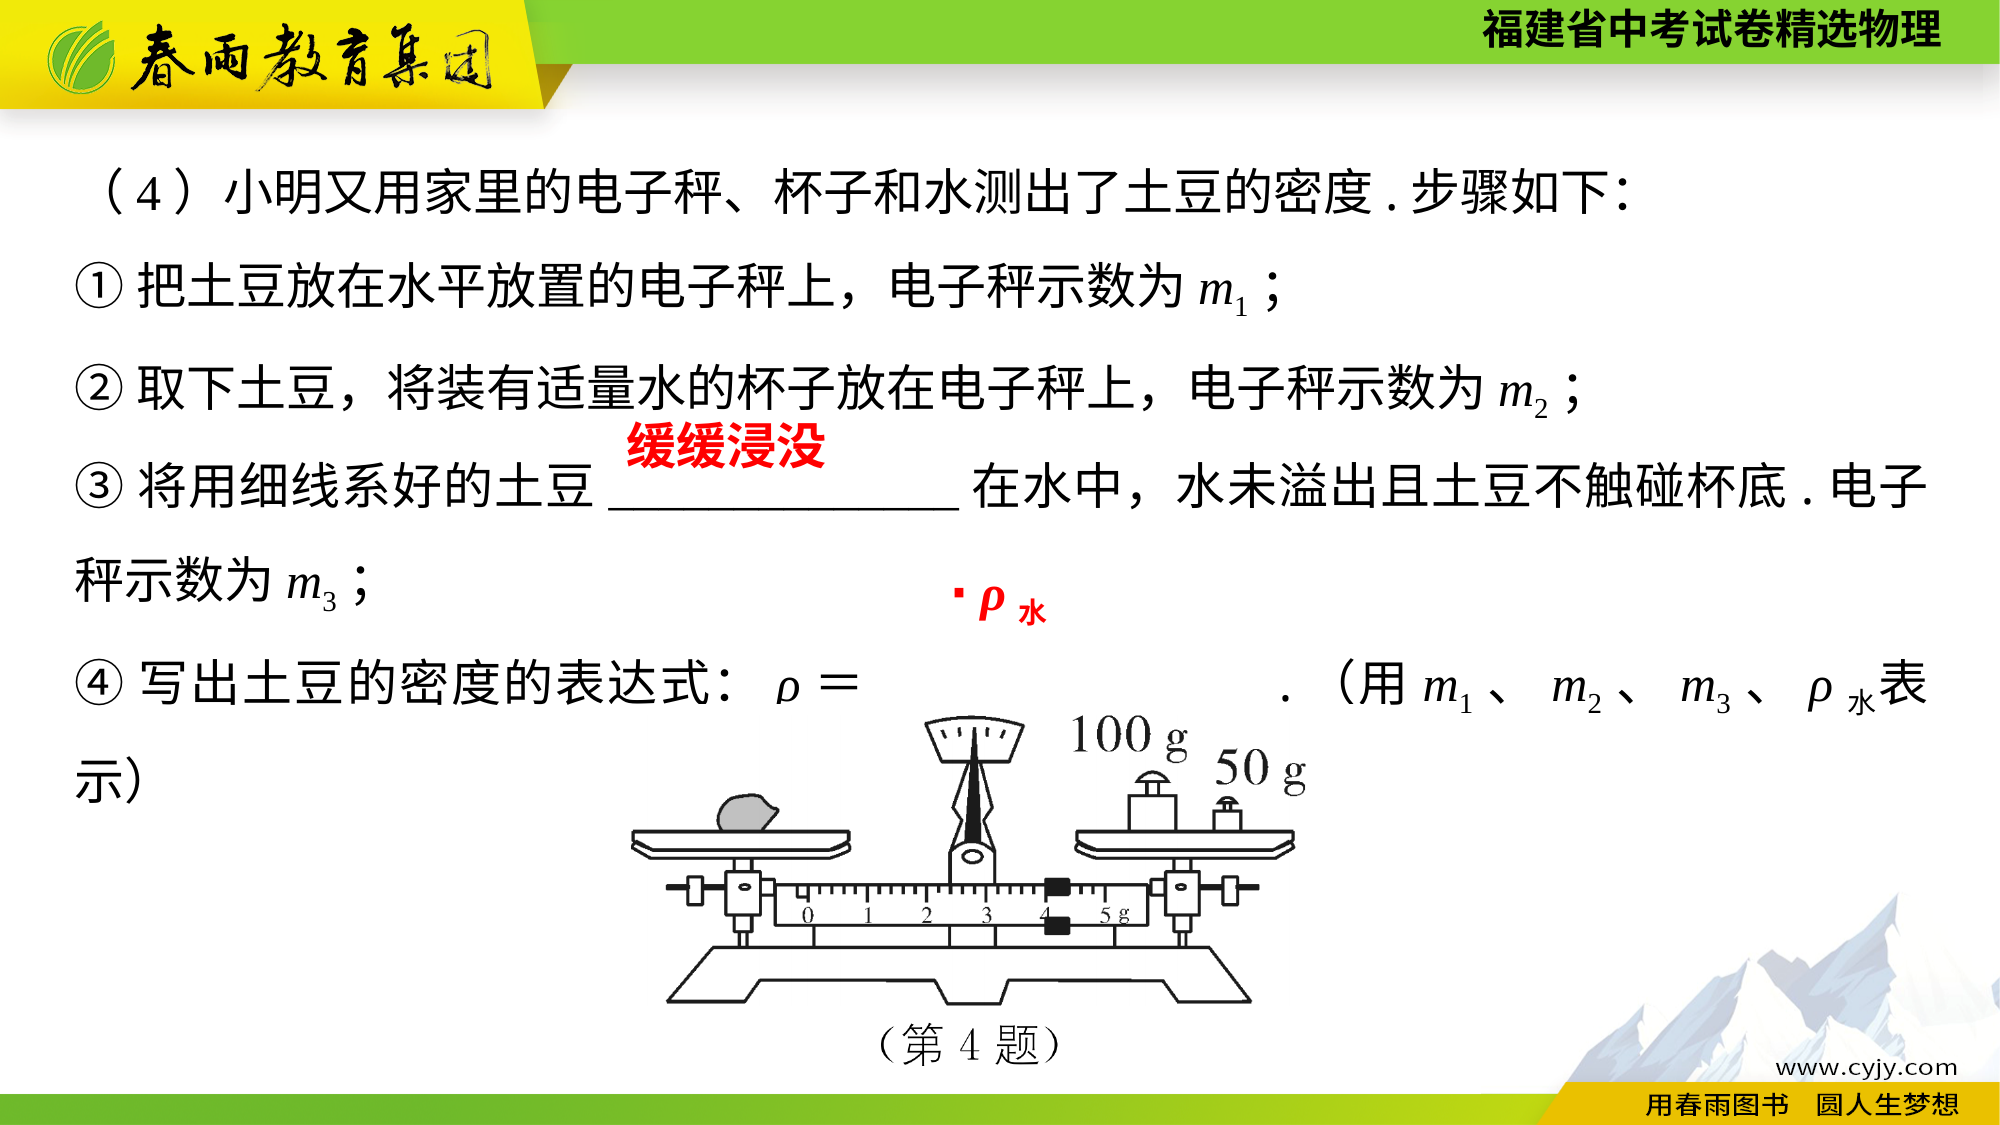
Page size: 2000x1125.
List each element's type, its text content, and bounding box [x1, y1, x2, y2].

list （4）小明又用家里的电子秤、杯子和水测出了土豆的密度.步骤如下： ①把土豆放在水平放置的电子秤上，电子秤示数为m1； ②取下土豆，将装有适量水的杯子放在电子秤上，电子秤示数为m2； ③将用细线系好的土豆______________在水中，水未溢出且土豆不触碰杯底.电子秤示数为m3； ④写出土豆的密度的表达式：ρ＝________________.（用m1、m2、m3、ρ水表示） [59, 122, 1944, 683]
text_box 缓缓浸没 [611, 407, 842, 482]
picture [0, 0, 2000, 1125]
